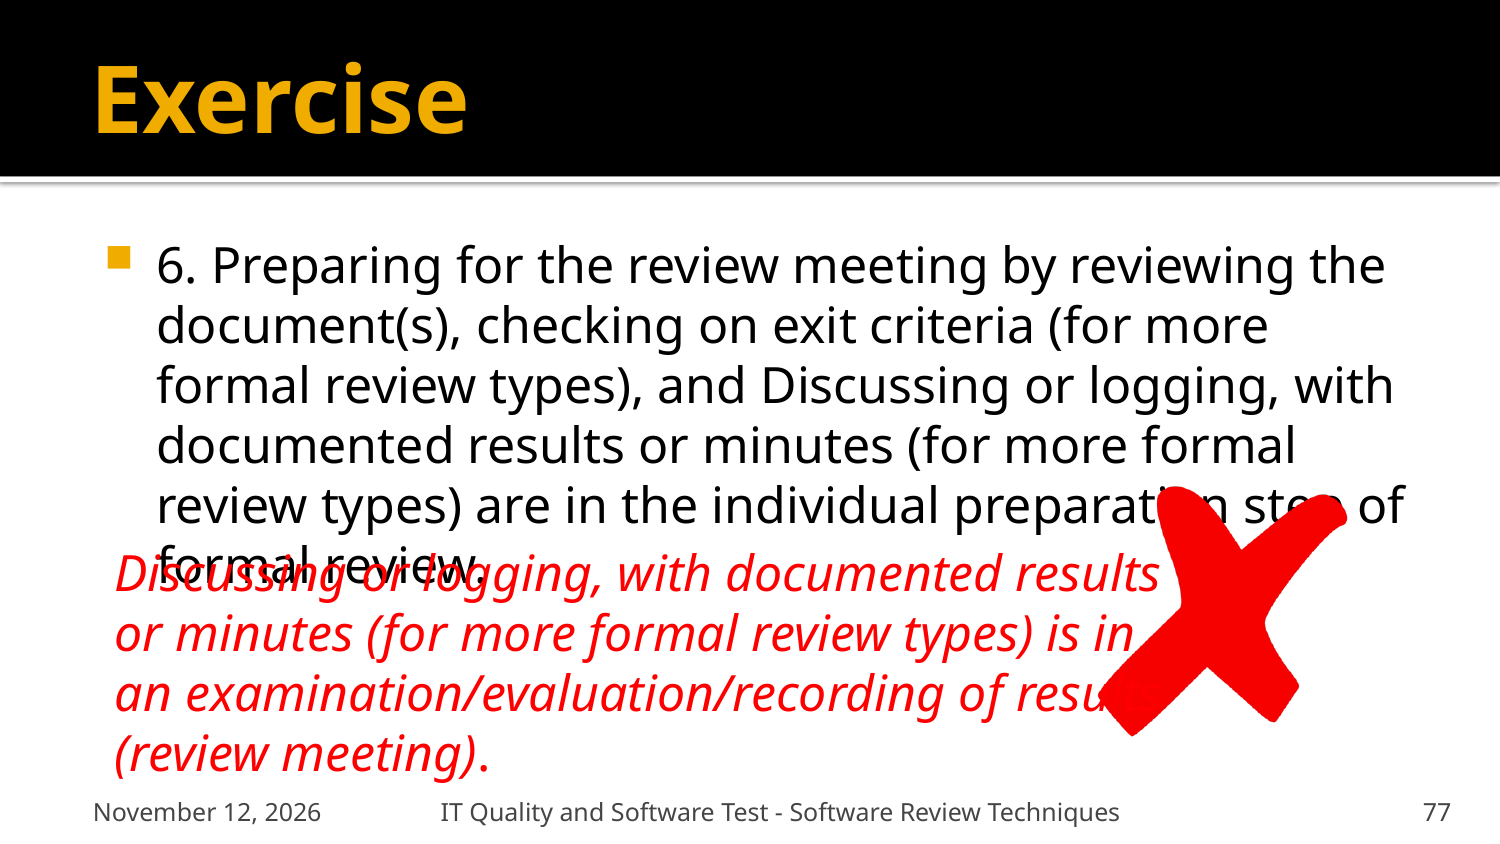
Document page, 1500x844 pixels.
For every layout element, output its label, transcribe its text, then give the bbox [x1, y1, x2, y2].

title Exercise [75, 19, 1425, 174]
text_box Discussing or logging, with documented results or minutes (for more formal review types) is in an examination/evaluation/recording of results (review meeting). [99, 534, 1188, 790]
picture [1096, 484, 1349, 737]
footer IT Quality and Software Test - Software Review Techniques [433, 796, 1337, 831]
slide_number 77 [1345, 796, 1467, 831]
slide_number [75, 796, 425, 831]
list 6. Preparing for the review meeting by reviewing the document(s), checking on exit criteria (for more formal review types), and Discussing or logging, with documented results or minutes (for more formal review types) are in the individual preparation step of formal review. [75, 218, 1425, 788]
